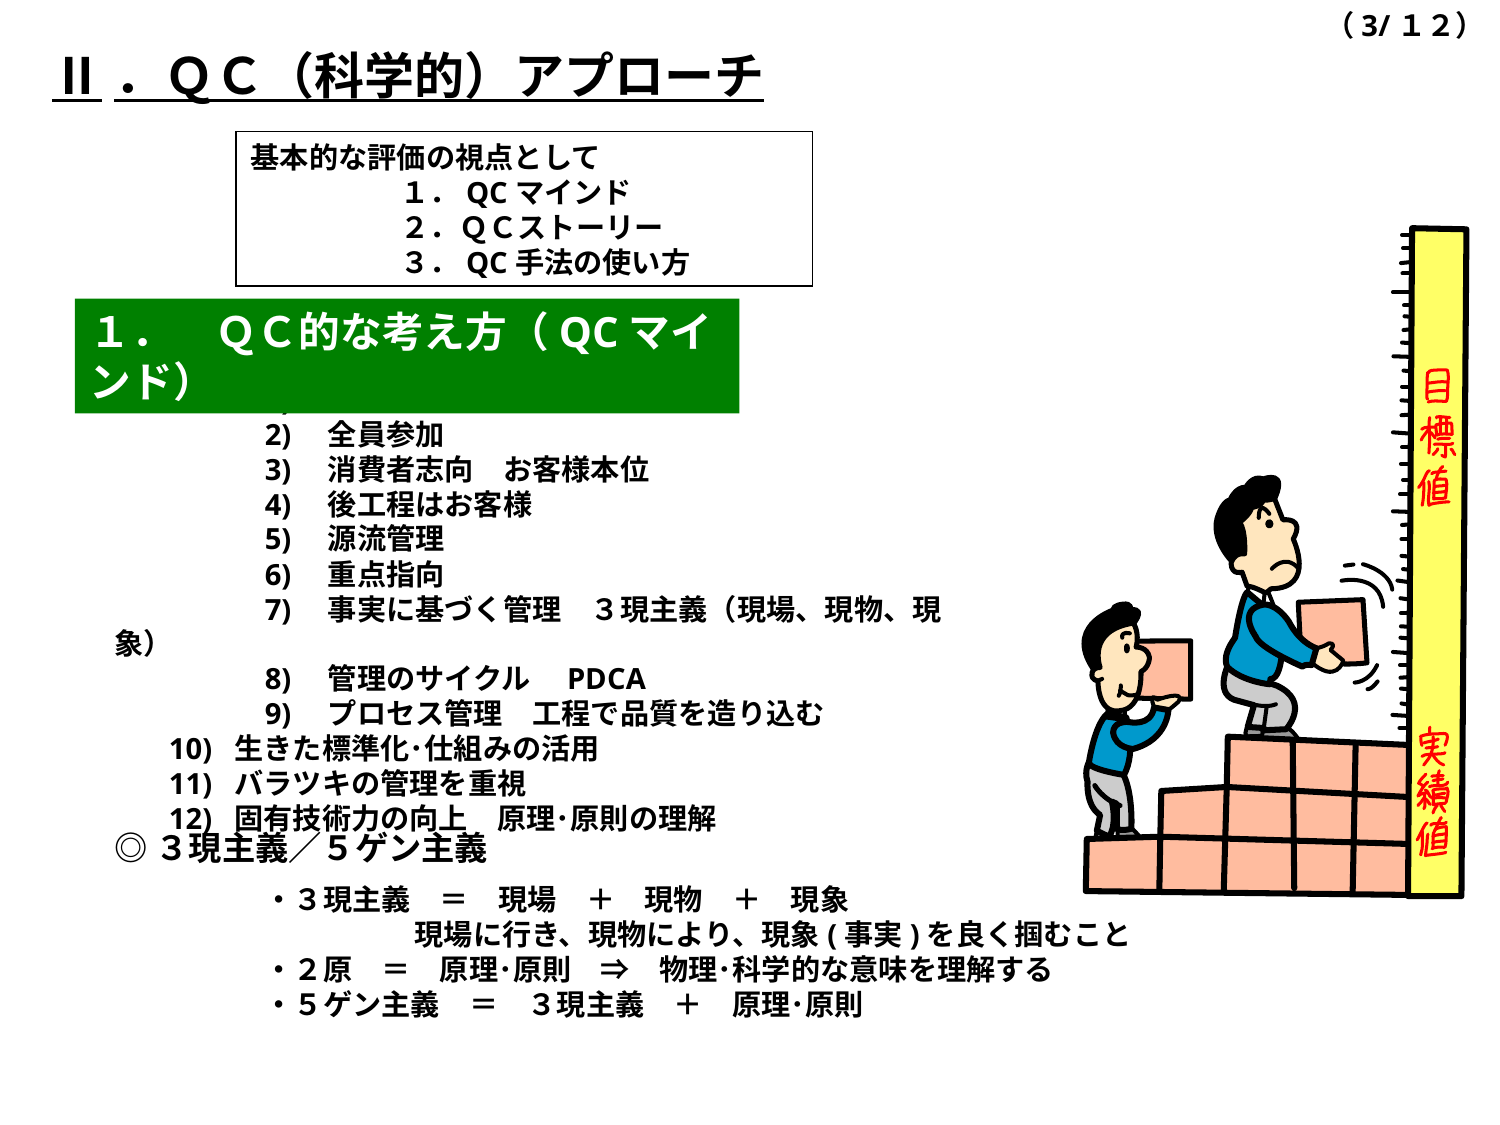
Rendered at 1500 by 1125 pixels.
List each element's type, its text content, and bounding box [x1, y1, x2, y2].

text_box １． ＱＣ的な考え方（QCマインド） [74, 298, 740, 414]
text_box Ⅱ．ＱＣ（科学的）アプローチ [37, 37, 1213, 113]
text_box 基本的な評価の視点として １．QCマインド ２．ＱＣストーリー ３．QC手法の使い方 [235, 131, 813, 287]
text_box ◎３現主義／５ゲン主義 ・３現主義 ＝ 現場 ＋ 現物 ＋ 現象 現場に行き、現物により、現象(事実)を良く掴むこと ・２原 ＝ 原理･原則 ⇒ 物理･科学的な意味を理解する ・５ゲン主義 ＝ ３現主義 ＋ 原理･原則 [99, 819, 1463, 1029]
slide_number （2/１２） [1187, 0, 1500, 75]
picture [1058, 224, 1471, 901]
text_box 1) 品質重視 品質優先 2) 全員参加 3) 消費者志向 お客様本位 4) 後工程はお客様 5) 源流管理 6) 重点指向 7) 事実に基づく管理 ３現主義（現場、現物、現象） 8) 管理のサイクル PDCA 9) プロセス管理 工程で品質を造り込む 10) 生きた標準化･仕組みの活用 11) バラツキの管理を重視 12) 固有技術力の向上 原理･原則の理解 [99, 373, 1009, 819]
